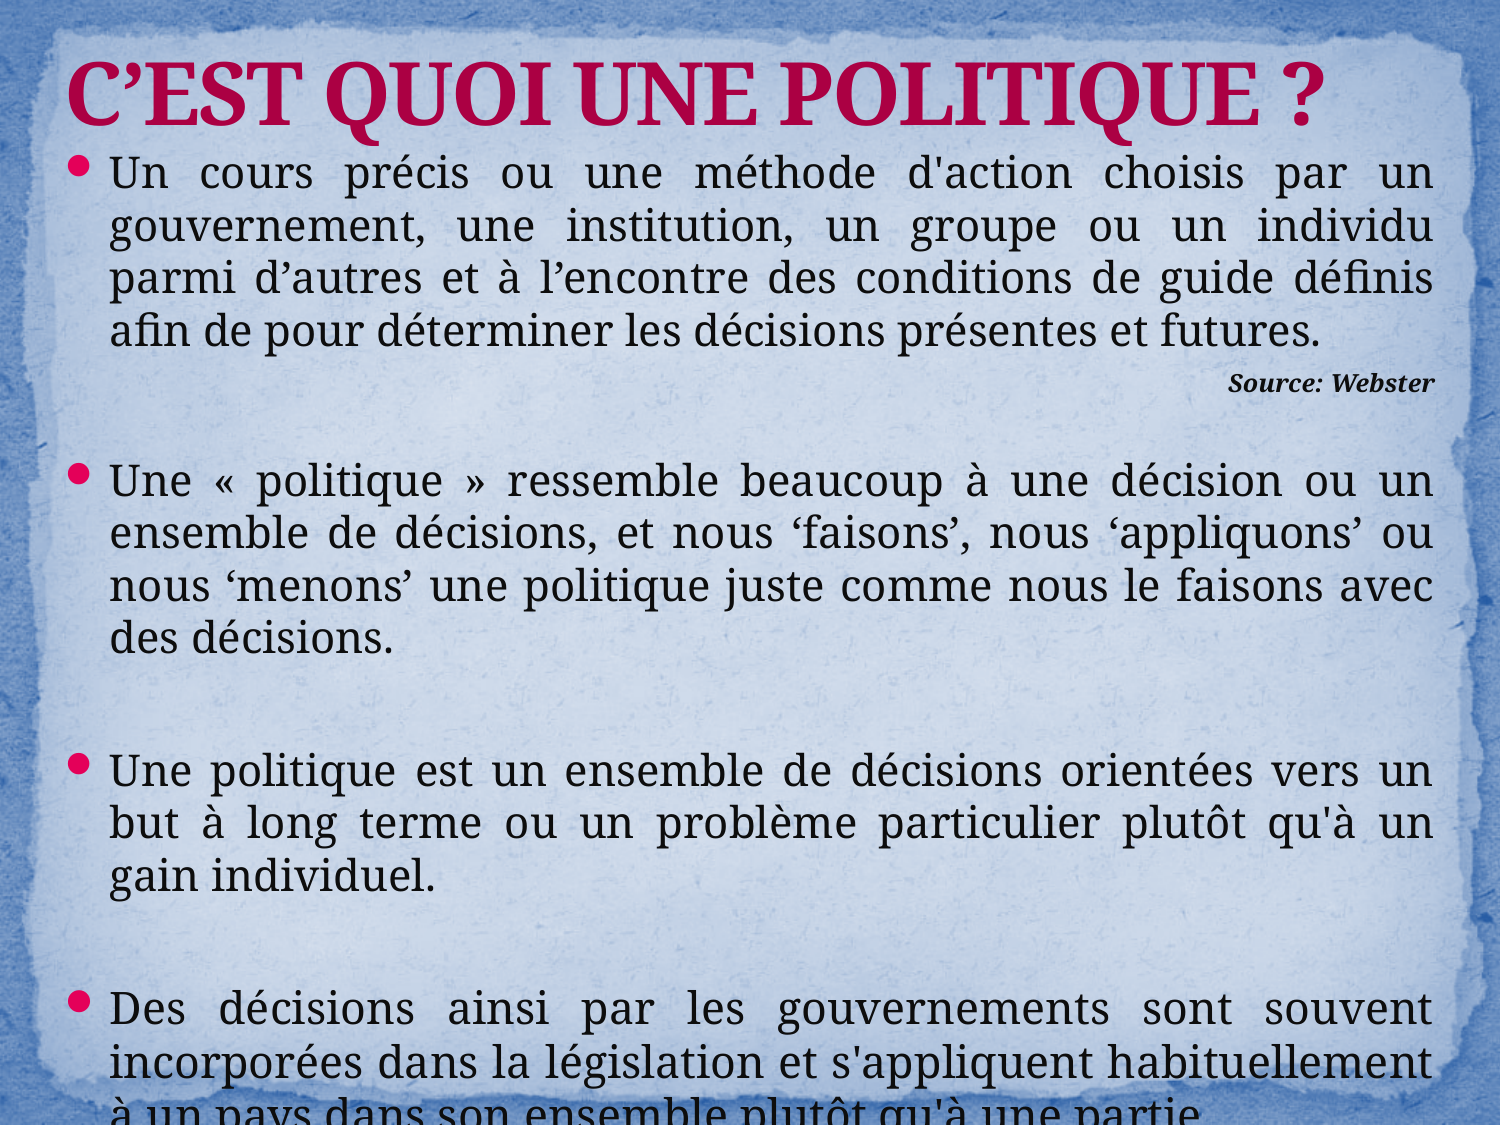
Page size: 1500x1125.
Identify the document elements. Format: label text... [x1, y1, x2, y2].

title C’EST QUOI UNE POLITIQUE ? [49, 0, 1400, 150]
list Un cours précis ou une méthode d'action choisis par un gouvernement, une institution, un groupe ou un individu parmi d’autres et à l’encontre des conditions de guide définis afin de pour déterminer les décisions présentes et futures. Source: Webster Une « politique » ressemble beaucoup à une décision ou un ensemble de décisions, et nous ‘faisons’, nous ‘appliquons’ ou nous ‘menons’ une politique juste comme nous le faisons avec des décisions. Une politique est un ensemble de décisions orientées vers un but à long terme ou un problème particulier plutôt qu'à un gain individuel. Des décisions ainsi par les gouvernements sont souvent incorporées dans la législation et s'appliquent habituellement à un pays dans son ensemble plutôt qu'à une partie. Source: FAO [50, 137, 1450, 888]
